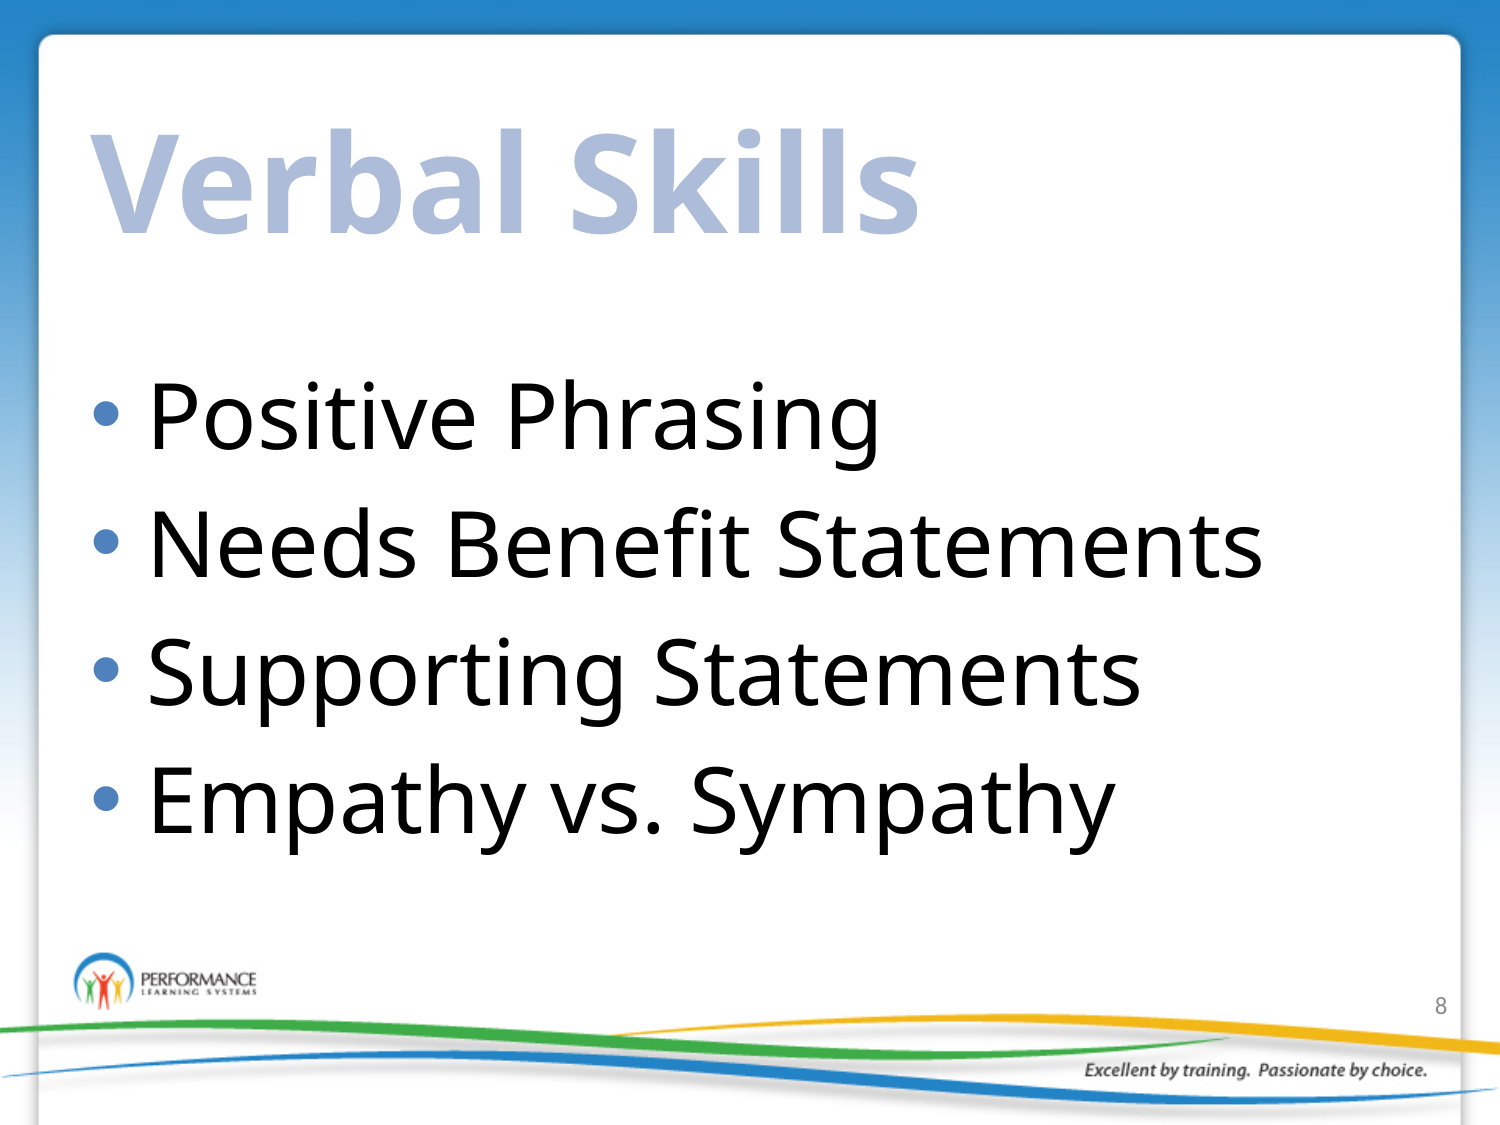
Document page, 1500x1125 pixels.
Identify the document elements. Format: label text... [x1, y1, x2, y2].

slide_number 8 [1299, 975, 1463, 1035]
list Positive Phrasing Needs Benefit Statements Supporting Statements Empathy vs. Sympathy [75, 350, 1425, 1005]
picture [0, 0, 1500, 1125]
title Verbal Skills [75, 45, 1425, 313]
